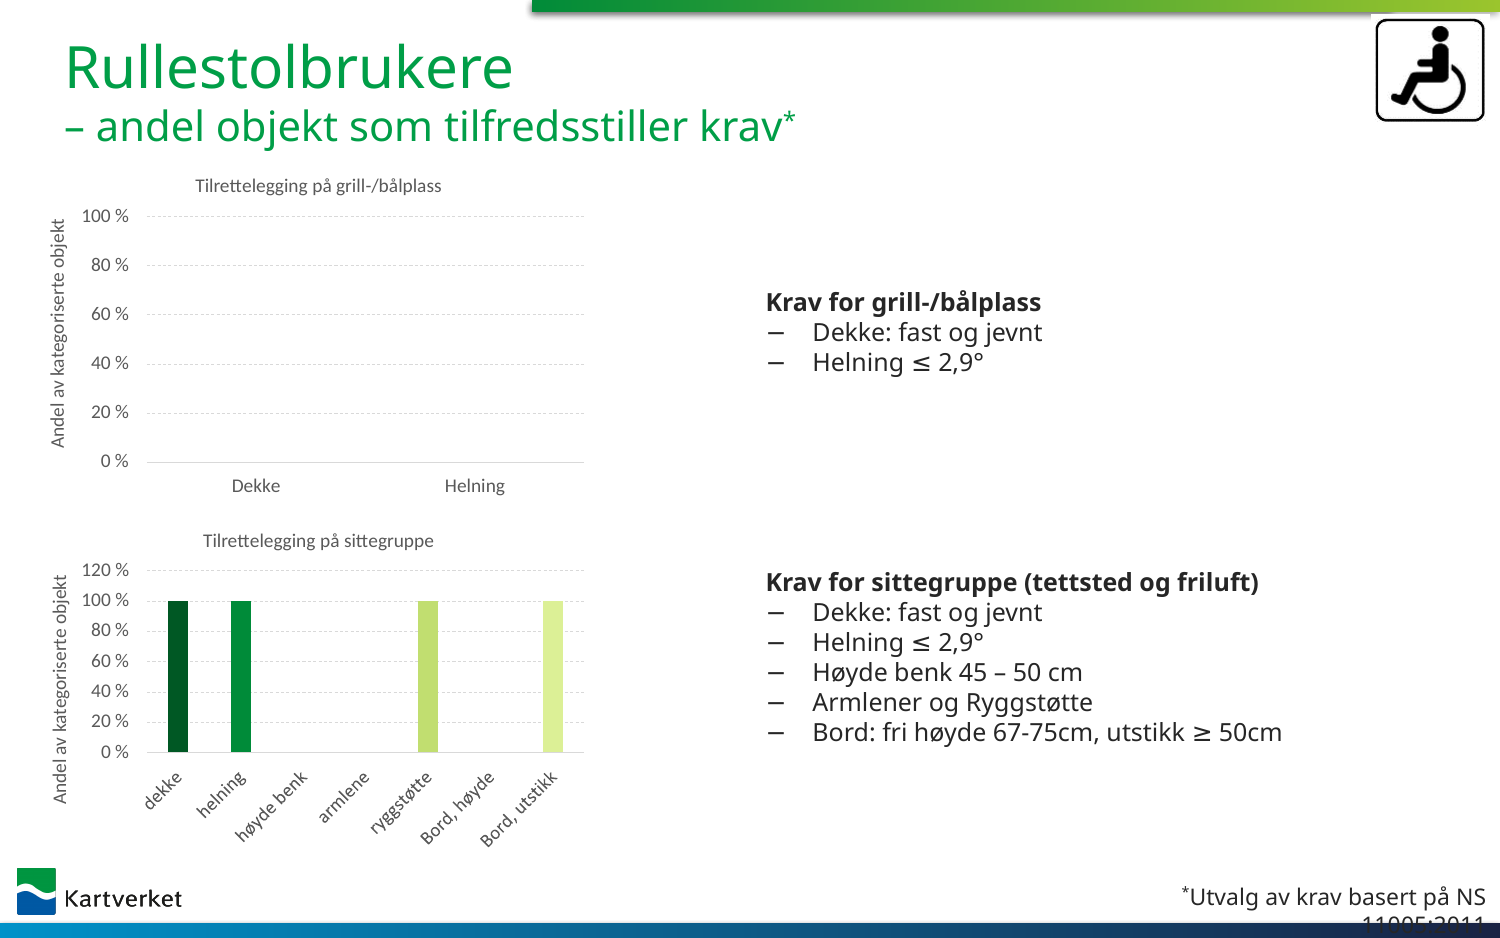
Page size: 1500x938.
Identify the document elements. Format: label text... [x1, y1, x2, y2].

text_box Krav for grill-/bålplass Dekke: fast og jevnt Helning ≤ 2,9° [750, 279, 1452, 384]
picture [1371, 13, 1491, 127]
text_box *Utvalg av krav basert på NS 11005:2011 [1068, 873, 1500, 938]
picture [41, 520, 596, 859]
text_box Krav for sittegruppe (tettsted og friluft) Dekke: fast og jevnt Helning ≤ 2,9° Høyde benk 45 – 50 cm Armlener og Ryggstøtte Bord: fri høyde 67-75cm, utstikk ≥ 50cm [750, 559, 1500, 754]
picture [41, 166, 596, 505]
text_box Rullestolbrukere – andel objekt som tilfredsstiller krav* [49, 14, 1431, 158]
